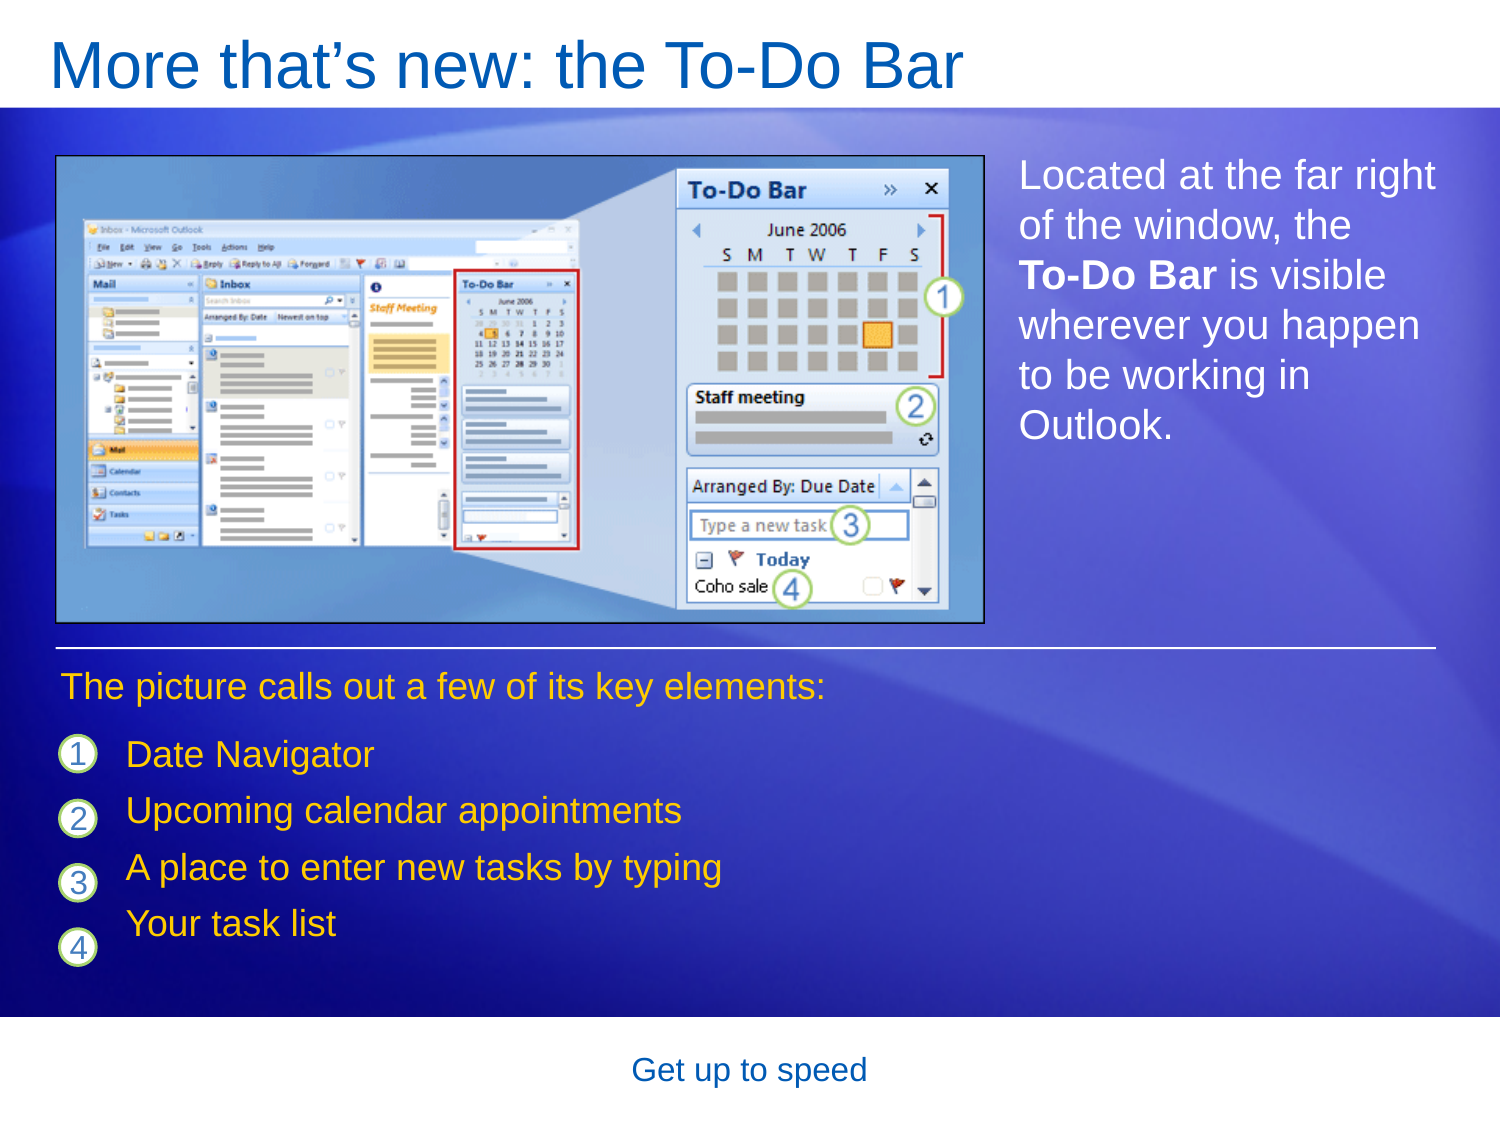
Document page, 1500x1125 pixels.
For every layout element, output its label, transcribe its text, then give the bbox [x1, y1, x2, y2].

text_box Located at the far right of the window, the To-Do Bar is visible wherever you happen to be working in Outlook. [1003, 140, 1454, 626]
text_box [55, 857, 101, 908]
title More that’s new: the To-Do Bar [34, 11, 1352, 114]
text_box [55, 921, 101, 972]
text_box The picture calls out a few of its key elements: [45, 655, 1018, 717]
picture [0, 108, 1500, 1017]
footer Get up to speed [445, 1016, 1055, 1096]
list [55, 155, 985, 624]
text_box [55, 792, 101, 844]
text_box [55, 728, 101, 779]
text_box Date Navigator Upcoming calendar appointments A place to enter new tasks by typing Your task list [110, 722, 1086, 952]
